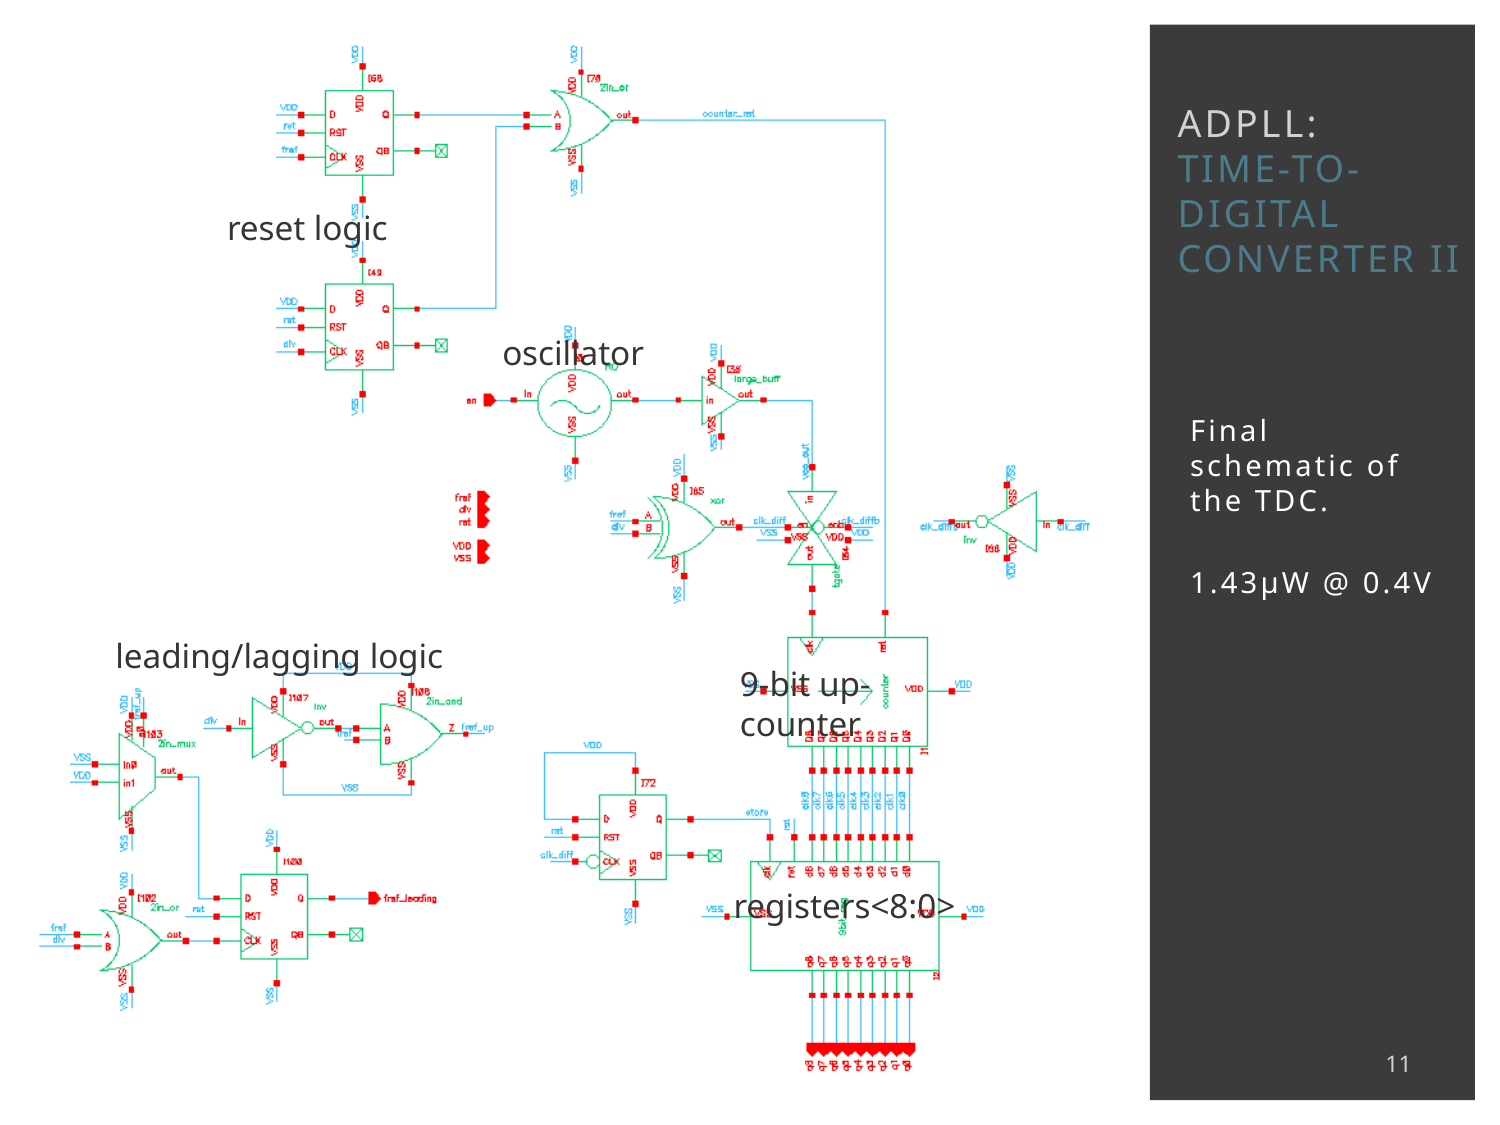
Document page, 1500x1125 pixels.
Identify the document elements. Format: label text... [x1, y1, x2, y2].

list Final schematic of the TDC. 1.43μW @ 0.4V [1175, 412, 1450, 900]
title ADPLL: Time-to-digital converter II [1162, 75, 1475, 288]
slide_number 11 [1349, 1041, 1448, 1089]
picture [24, 30, 1105, 1098]
